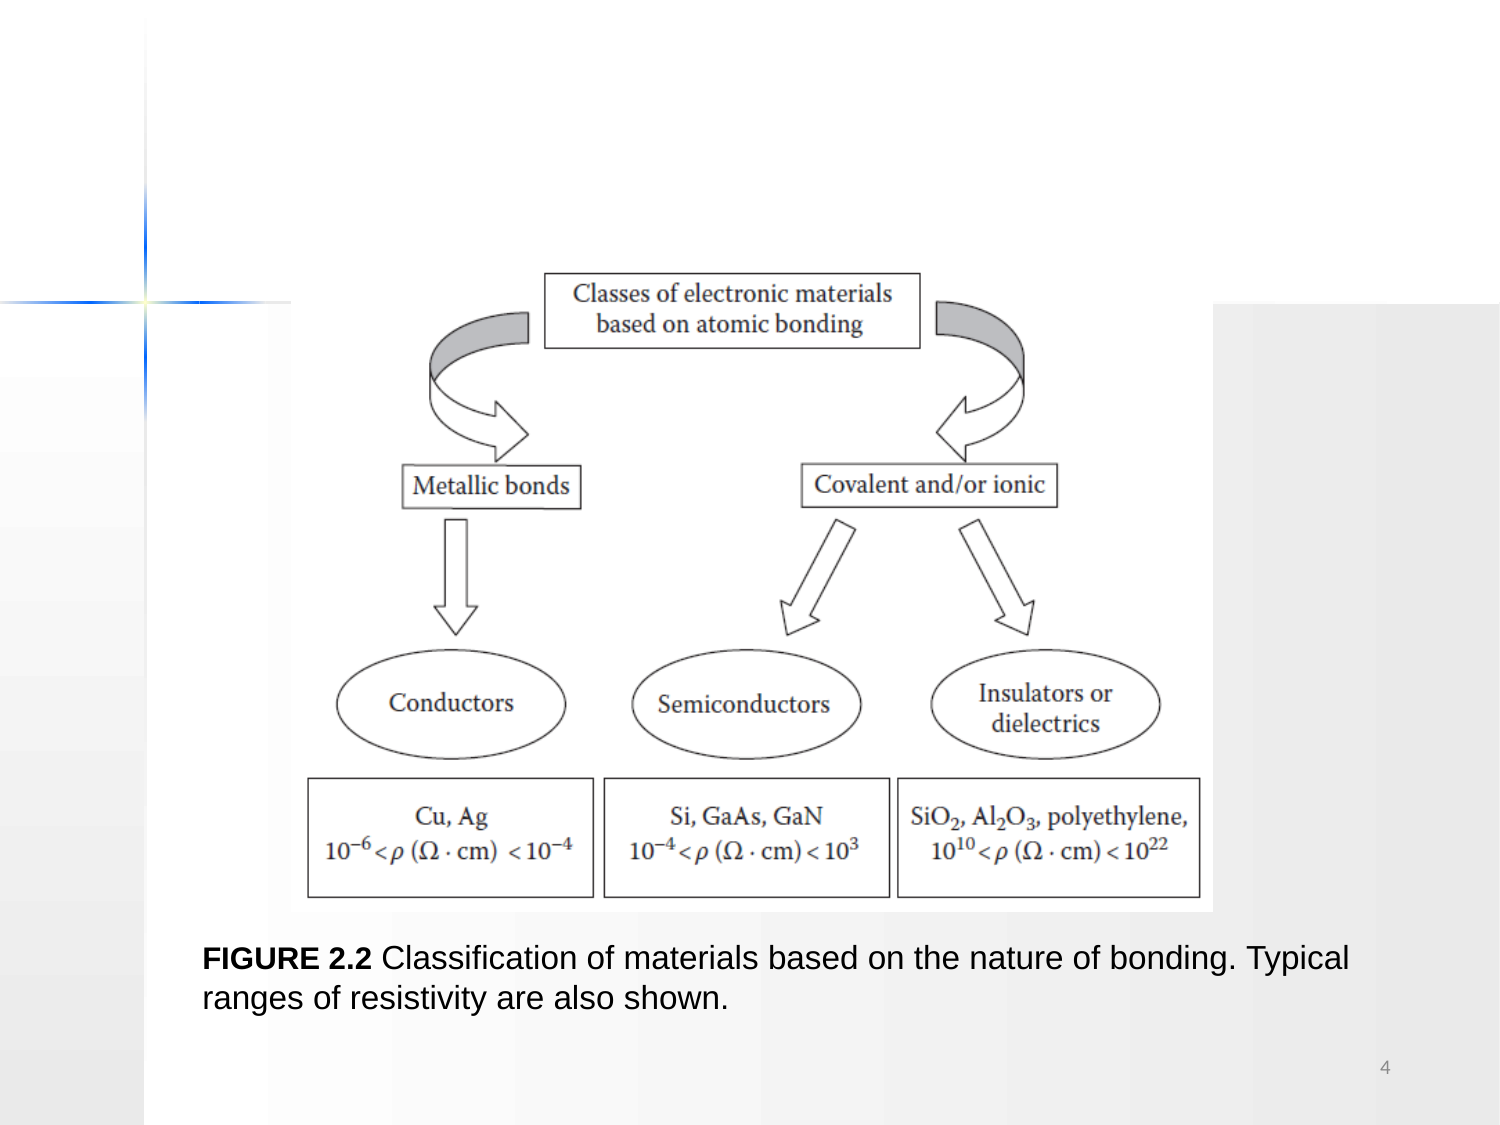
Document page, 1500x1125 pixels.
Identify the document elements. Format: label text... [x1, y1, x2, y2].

picture [291, 262, 1213, 913]
text_box FIGURE 2.2 Classification of materials based on the nature of bonding. Typical ranges of resistivity are also shown. [187, 928, 1375, 1024]
